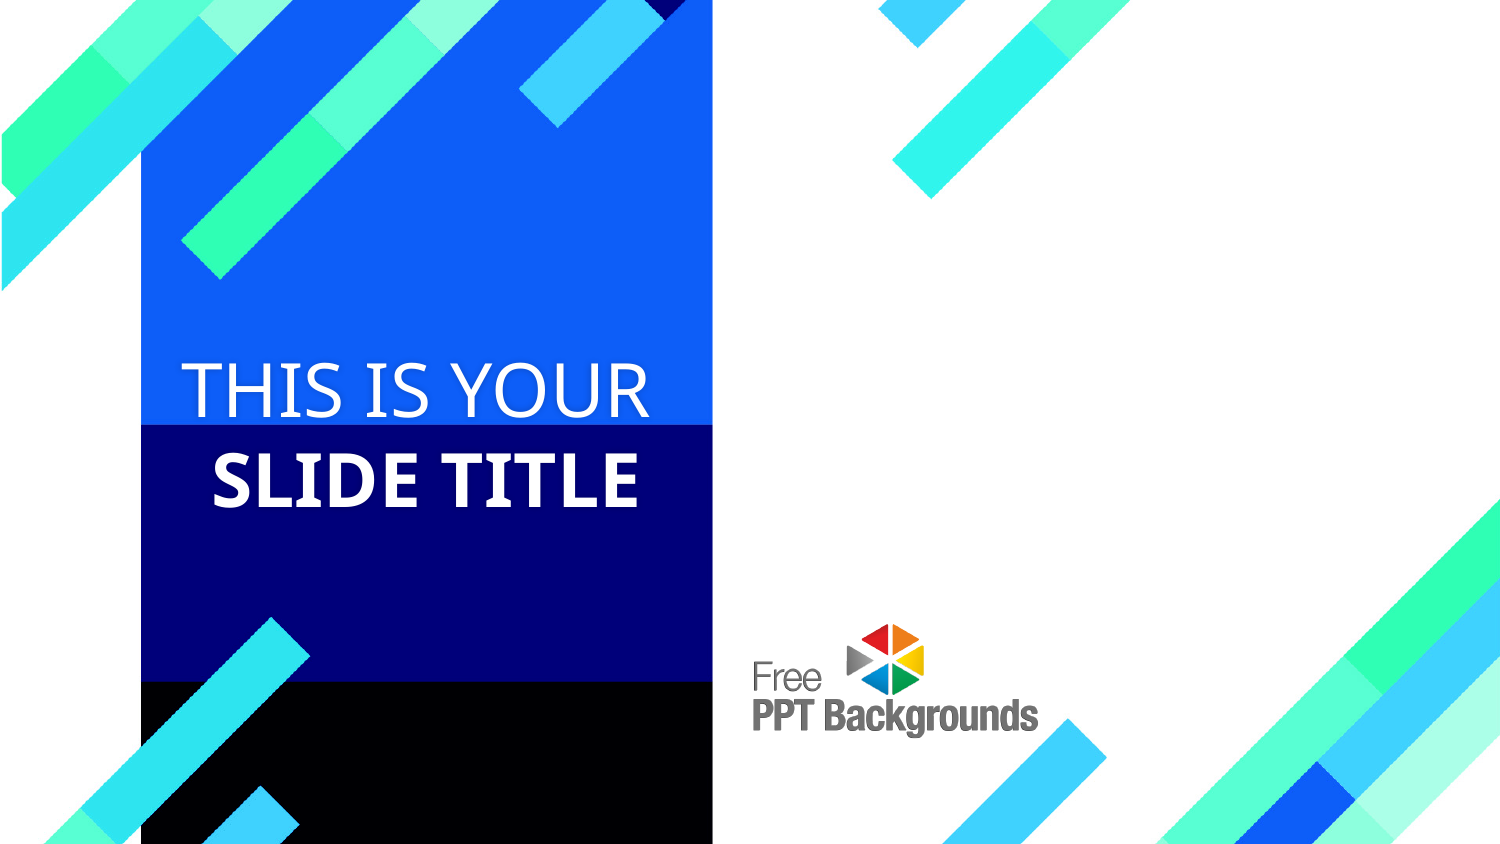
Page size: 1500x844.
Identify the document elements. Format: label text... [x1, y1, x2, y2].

title THIS IS YOUR SLIDE TITLE [156, 264, 697, 601]
picture [0, 0, 1500, 844]
